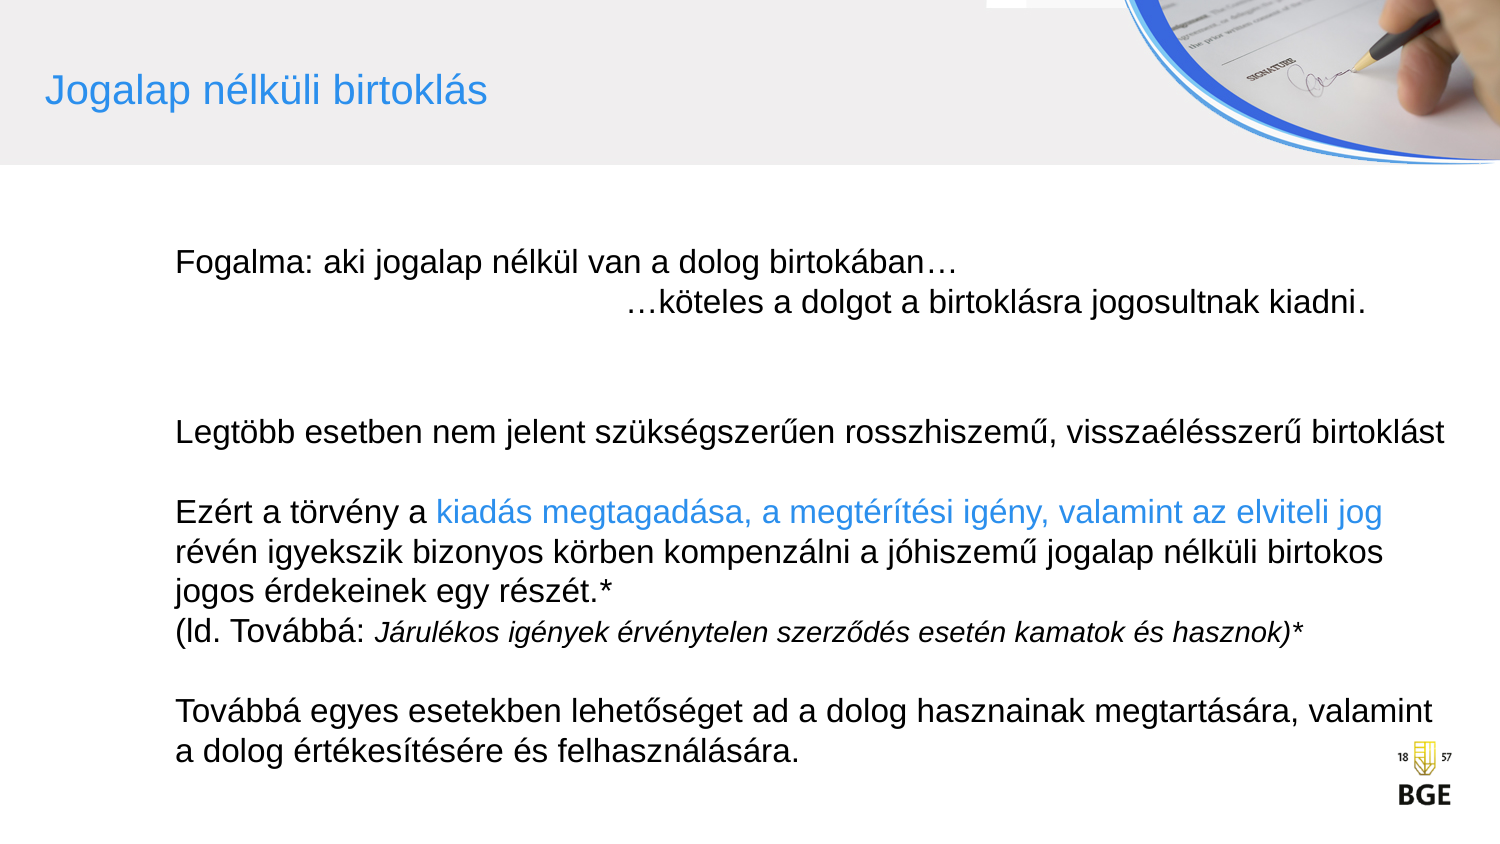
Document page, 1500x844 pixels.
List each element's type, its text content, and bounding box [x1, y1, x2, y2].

text_box Fogalma: aki jogalap nélkül van a dolog birtokában… …köteles a dolgot a birtoklásra jogosultnak kiadni. Legtöbb esetben nem jelent szükségszerűen rosszhiszemű, visszaélésszerű birtoklást Ezért a törvény a kiadás megtagadása, a megtérítési igény, valamint az elviteli jog révén igyekszik bizonyos körben kompenzálni a jóhiszemű jogalap nélküli birtokos jogos érdekeinek egy részét.* (ld. Továbbá: Járulékos igények érvénytelen szerződés esetén kamatok és hasznok)* Továbbá egyes esetekben lehetőséget ad a dolog hasznainak megtartására, valamint a dolog értékesítésére és felhasználására. [0, 232, 1471, 777]
text_box Jogalap nélküli birtoklás [0, 55, 504, 121]
picture [0, 0, 1500, 844]
